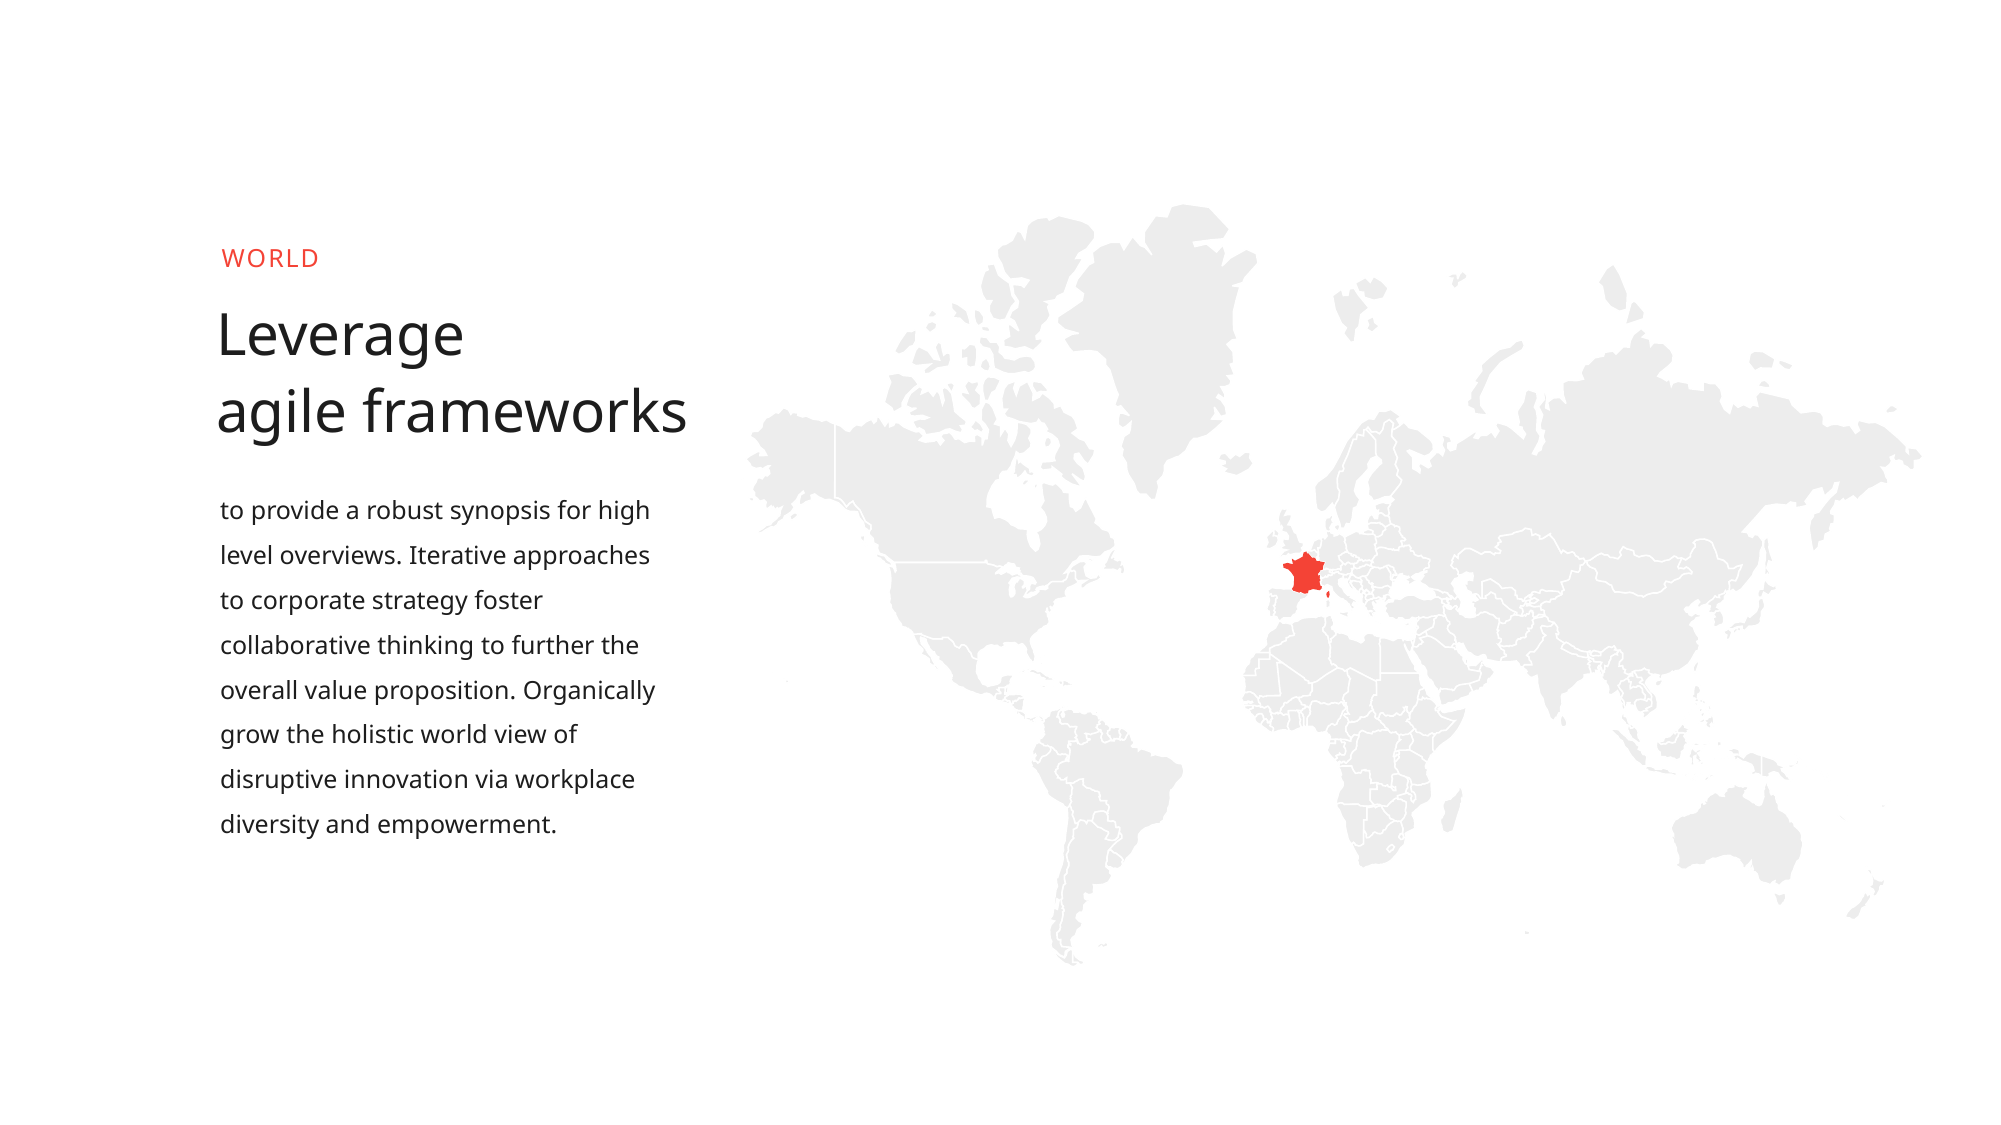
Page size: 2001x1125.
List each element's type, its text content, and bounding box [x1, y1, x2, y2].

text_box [740, 202, 1924, 967]
text_box WORLD [221, 247, 320, 272]
text_box to provide a robust synopsis for high level overviews. Iterative approaches to corporate strategy foster collaborative thinking to further the overall value proposition. Organically grow the holistic world view of disruptive innovation via workplace diversity and empowerment. [220, 479, 661, 839]
text_box Leverage agile frameworks [216, 290, 740, 445]
